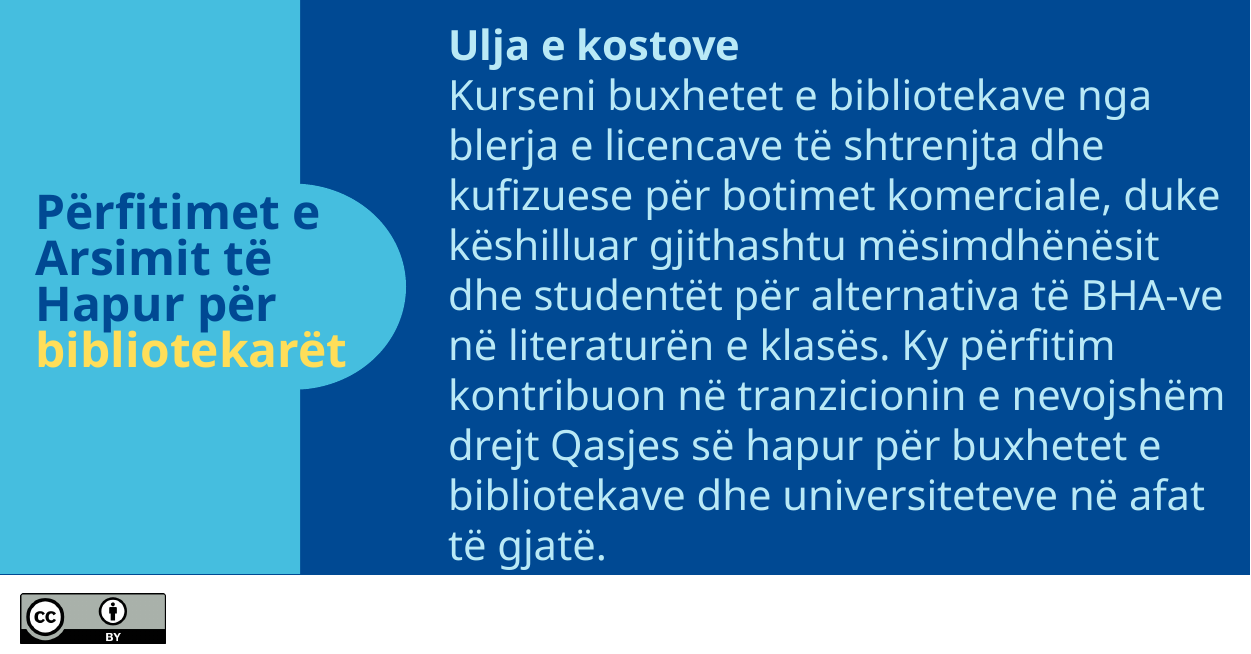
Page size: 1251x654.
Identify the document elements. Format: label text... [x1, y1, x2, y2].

text_box Përfitimet e Arsimit të Hapur për bibliotekarët [20, 177, 430, 392]
text_box [0, 582, 1250, 654]
picture [20, 592, 166, 645]
text_box Ulja e kostove Kurseni buxhetet e bibliotekave nga blerja e licencave të shtrenjta dhe kufizuese për botimet komerciale, duke këshilluar gjithashtu mësimdhënësit dhe studentët për alternativa të BHA-ve në literaturën e klasës. Ky përfitim kontribuon në tranzicionin e nevojshëm drejt Qasjes së hapur për buxhetet e bibliotekave dhe universiteteve në afat të gjatë. [435, 6, 1246, 574]
text_box [0, 0, 301, 574]
